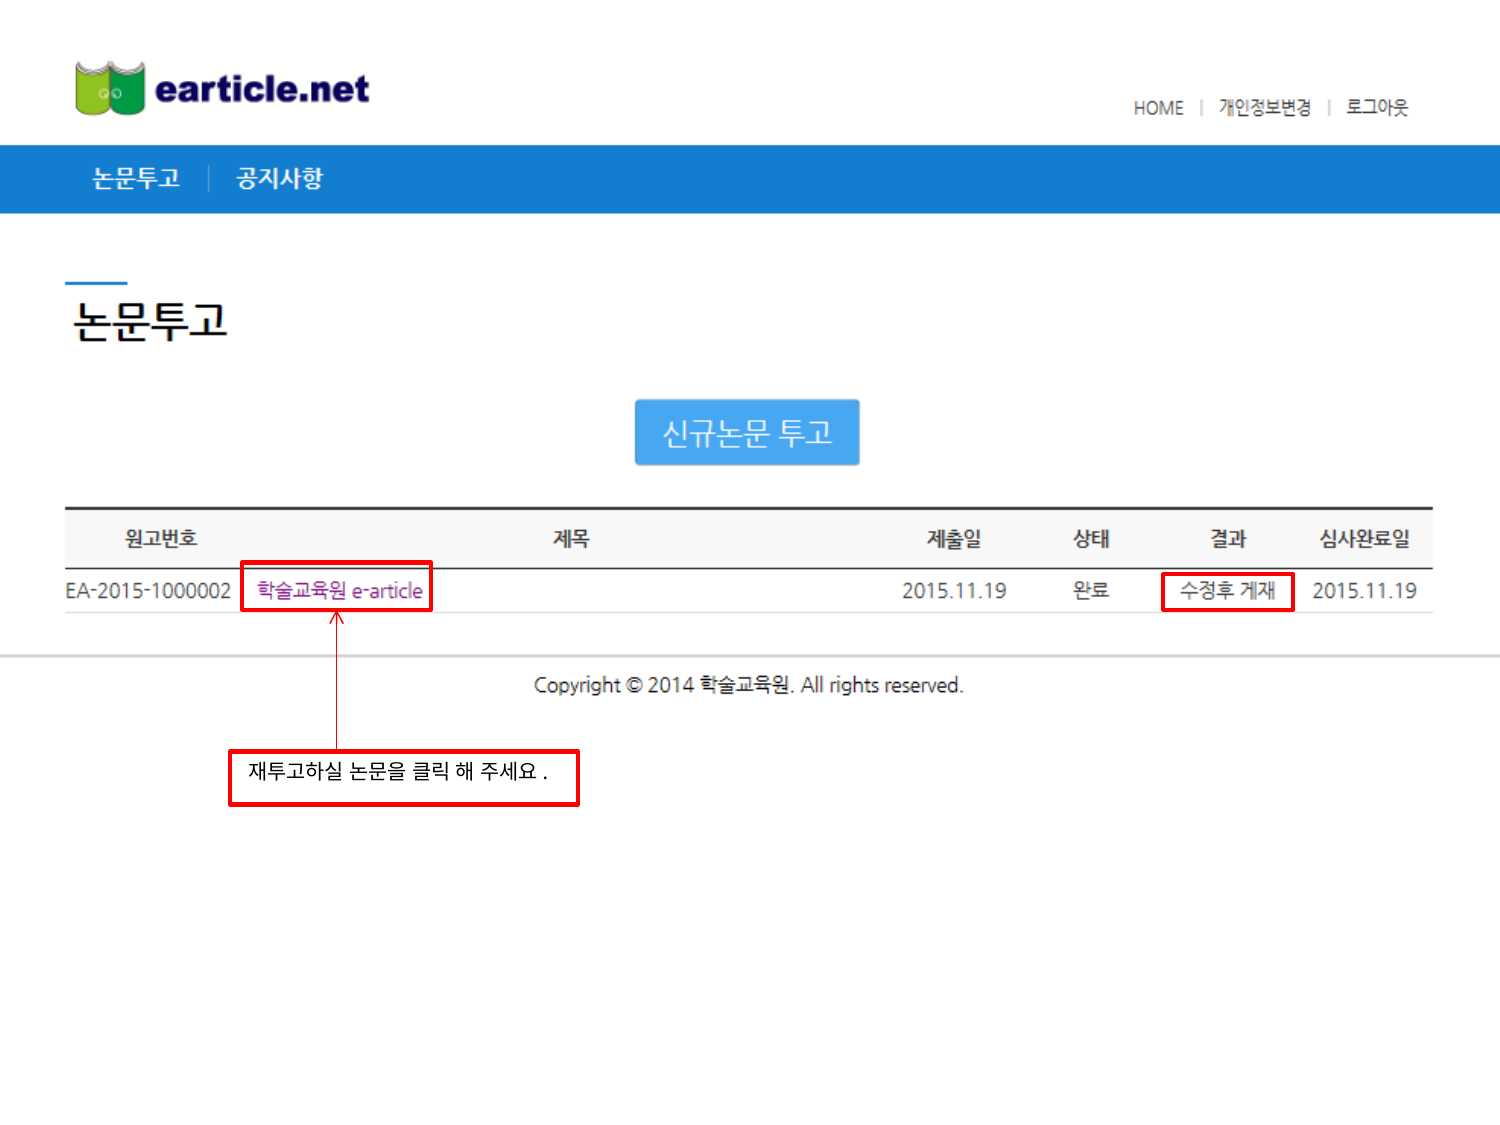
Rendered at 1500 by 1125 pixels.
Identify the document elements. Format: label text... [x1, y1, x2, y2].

text_box 재투고하실 논문을 클릭 해 주세요. [233, 767, 564, 792]
picture [0, 7, 1500, 759]
text_box [228, 767, 580, 807]
